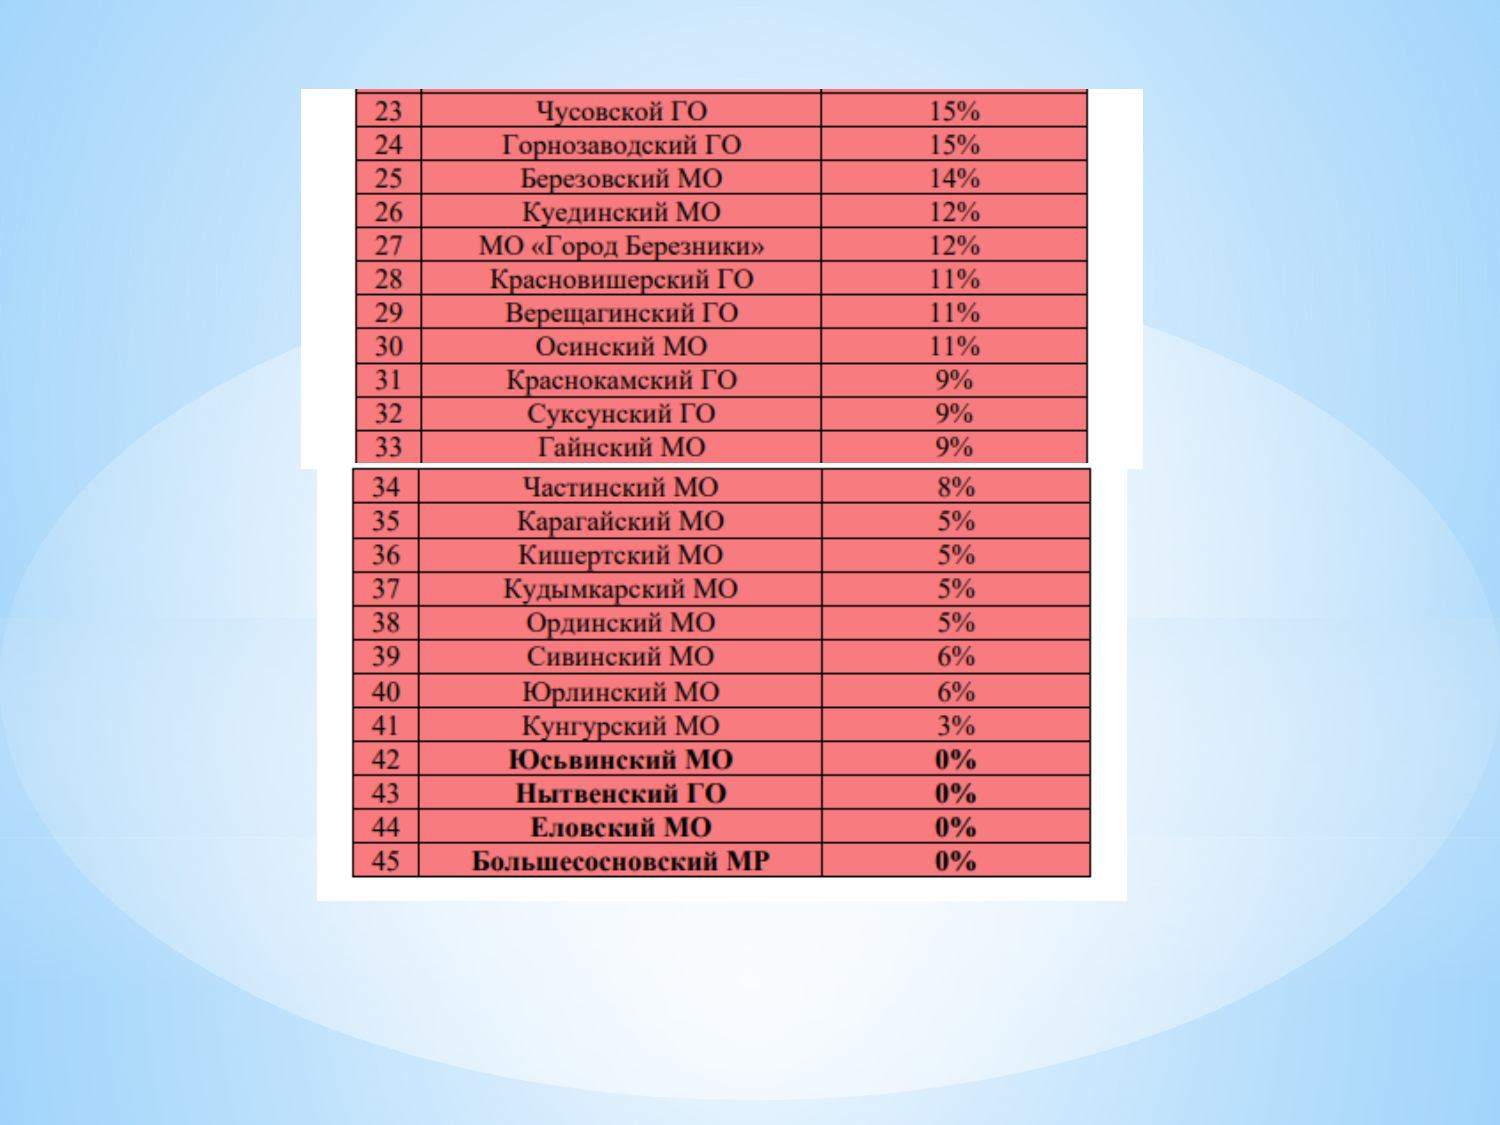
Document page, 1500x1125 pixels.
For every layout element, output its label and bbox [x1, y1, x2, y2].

picture [300, 89, 1143, 901]
